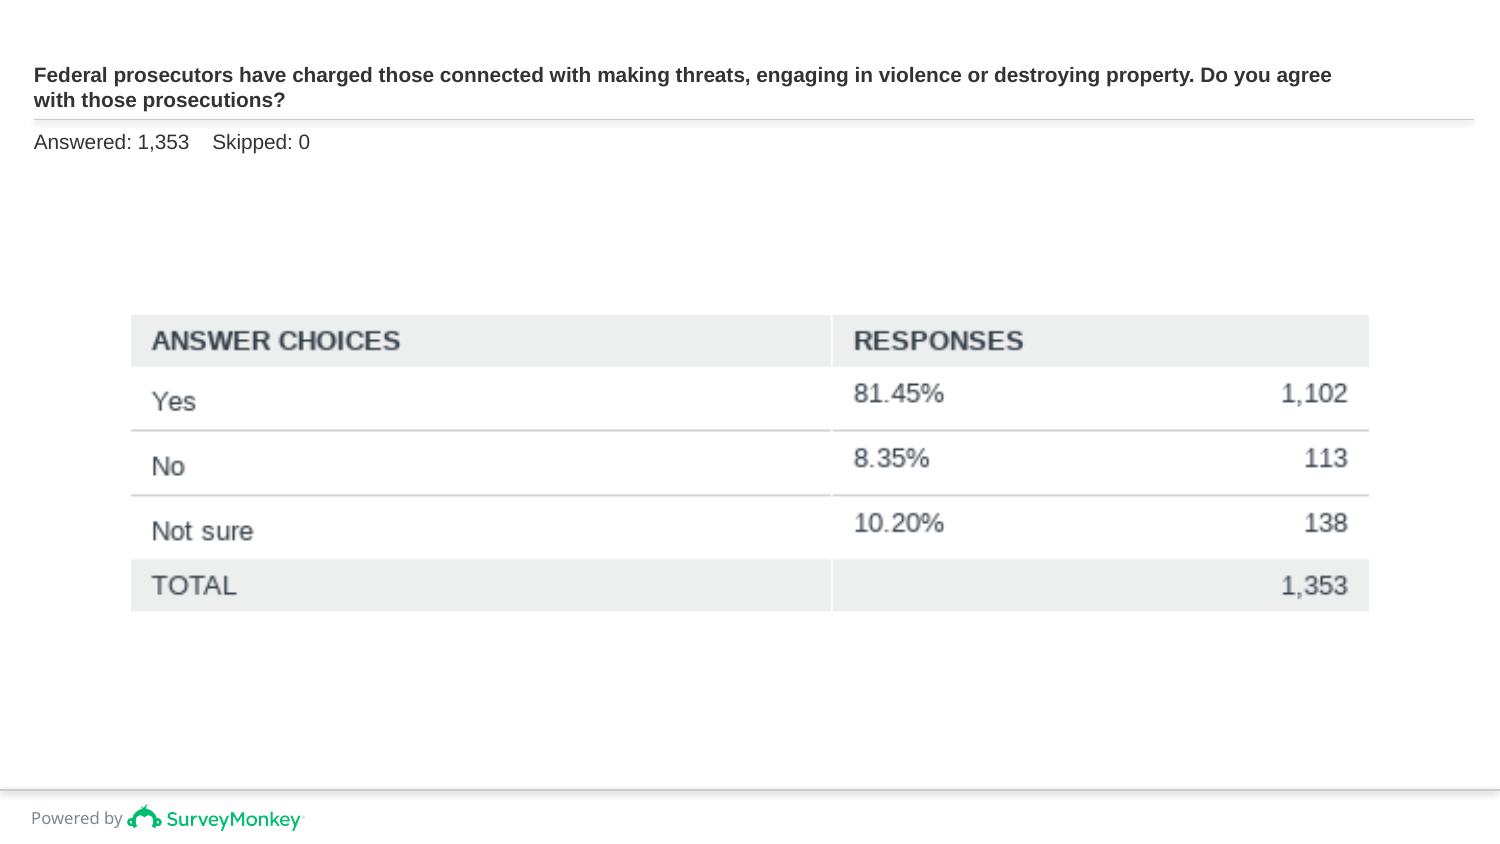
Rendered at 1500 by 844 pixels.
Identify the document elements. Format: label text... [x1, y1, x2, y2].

picture [116, 793, 316, 842]
title Federal prosecutors have charged those connected with making threats, engaging in violence or destroying property. Do you agree with those prosecutions? [18, 54, 1369, 119]
picture [131, 315, 1369, 615]
list Answered: 1,353 Skipped: 0 [18, 120, 894, 162]
